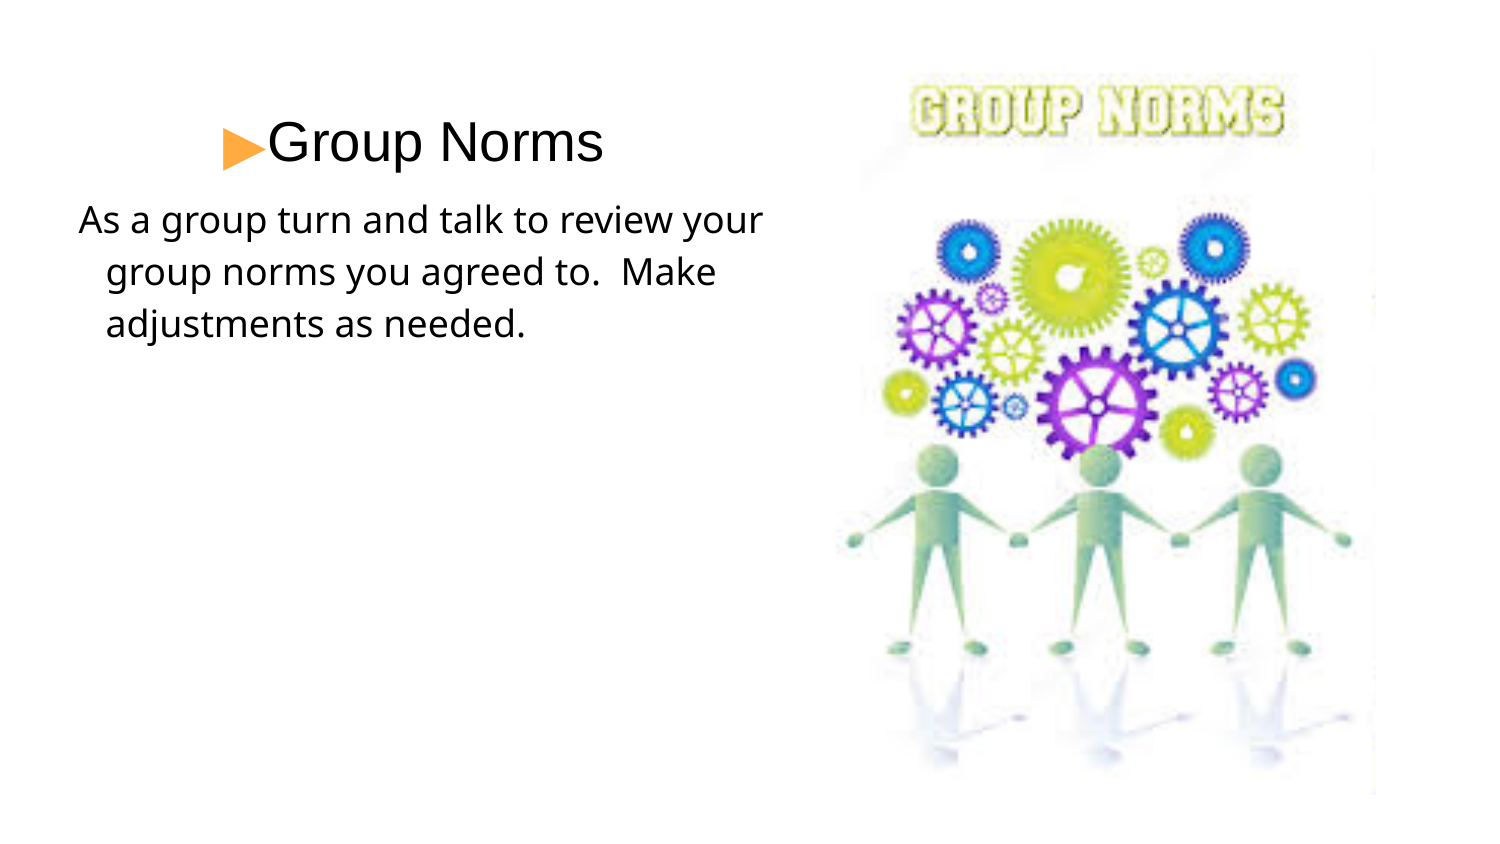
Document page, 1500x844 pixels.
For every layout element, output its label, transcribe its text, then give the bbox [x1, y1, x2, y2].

picture [813, 50, 1377, 795]
list Group Norms As a group turn and talk to review your group norms you agreed to. Make adjustments as needed. [52, 89, 777, 754]
